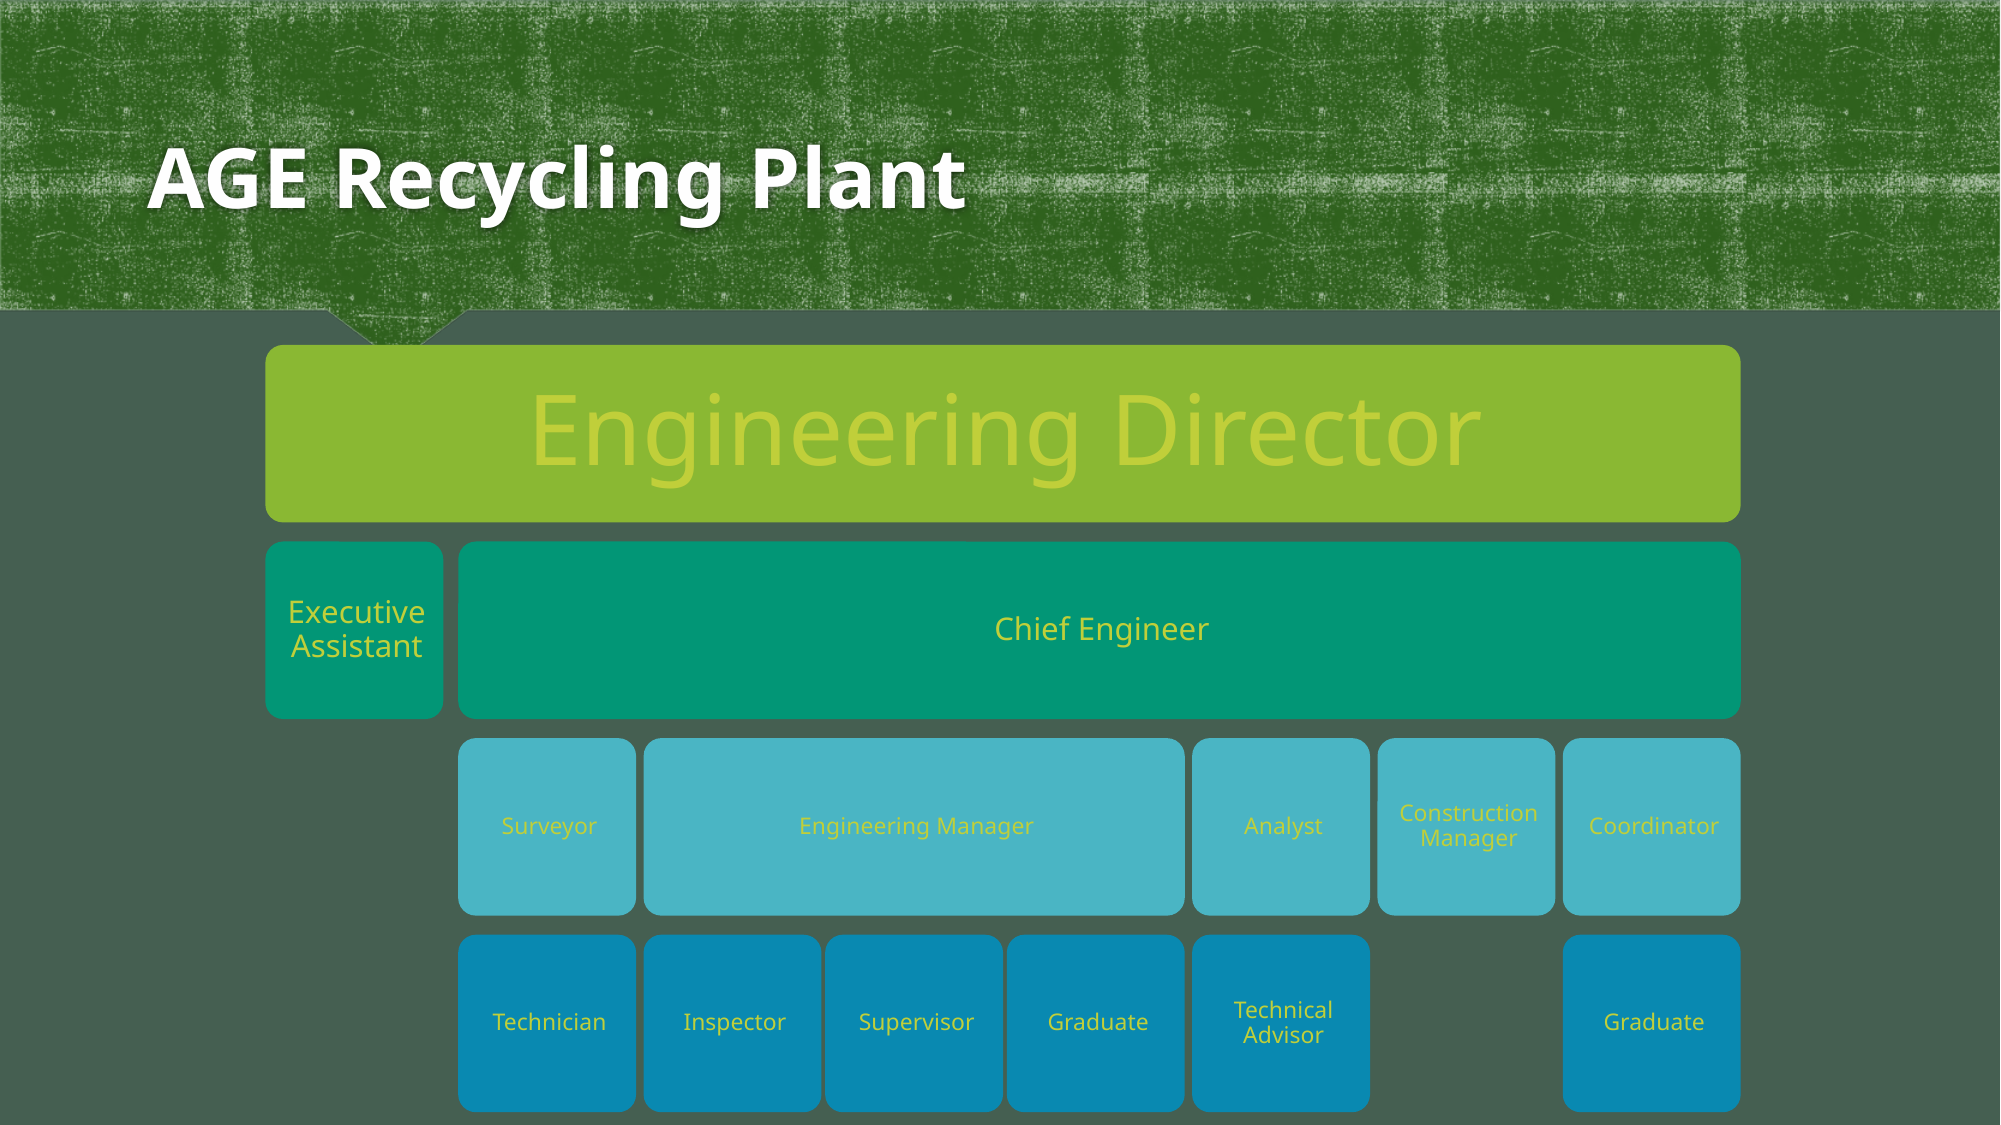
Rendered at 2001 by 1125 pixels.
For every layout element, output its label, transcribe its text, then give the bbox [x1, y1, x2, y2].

title AGE Recycling Plant [132, 73, 1868, 233]
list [268, 348, 1739, 1109]
